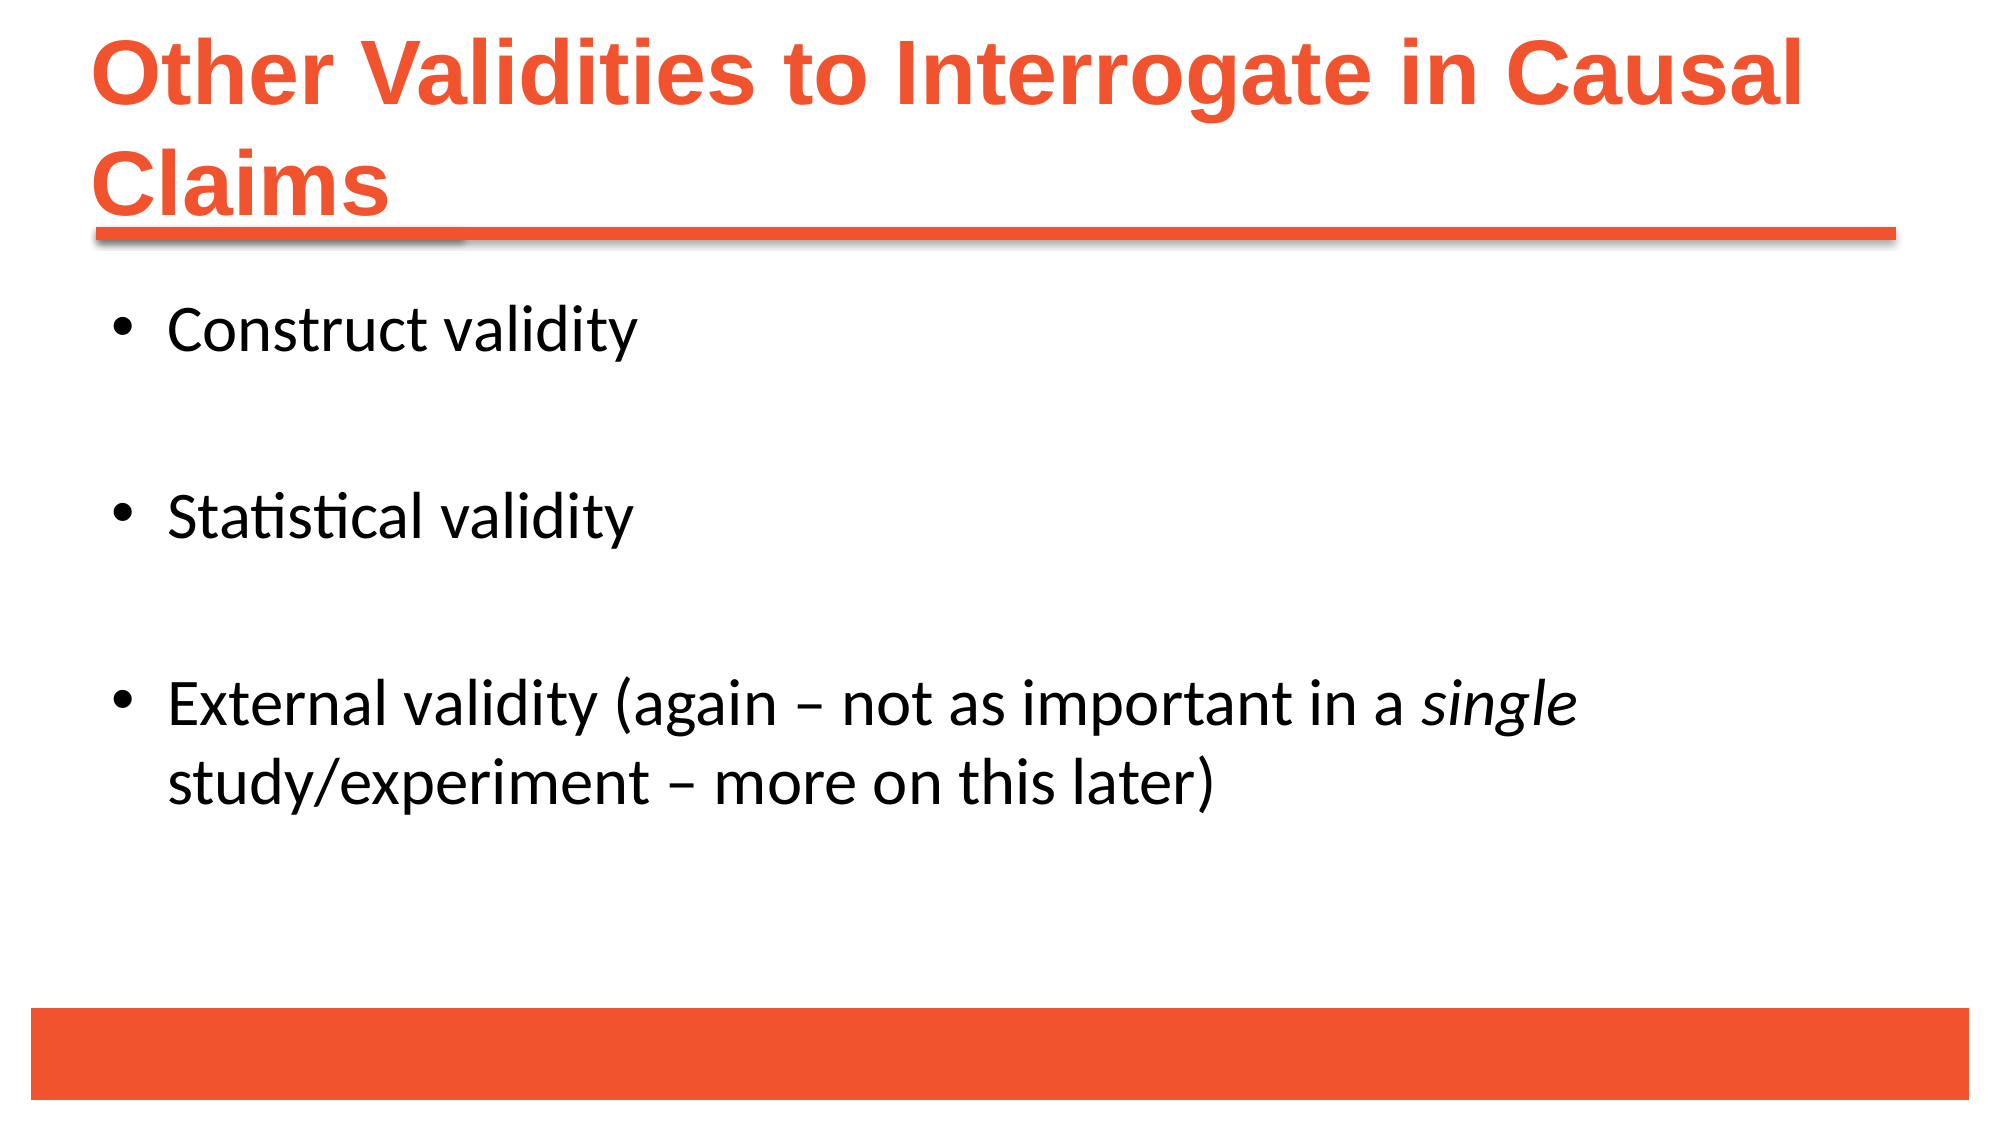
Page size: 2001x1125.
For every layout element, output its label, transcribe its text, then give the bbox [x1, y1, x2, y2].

title Other Validities to Interrogate in Causal Claims [75, 29, 1876, 218]
list Construct validity Statistical validity External validity (again – not as important in a single study/experiment – more on this later) [96, 277, 1897, 1006]
